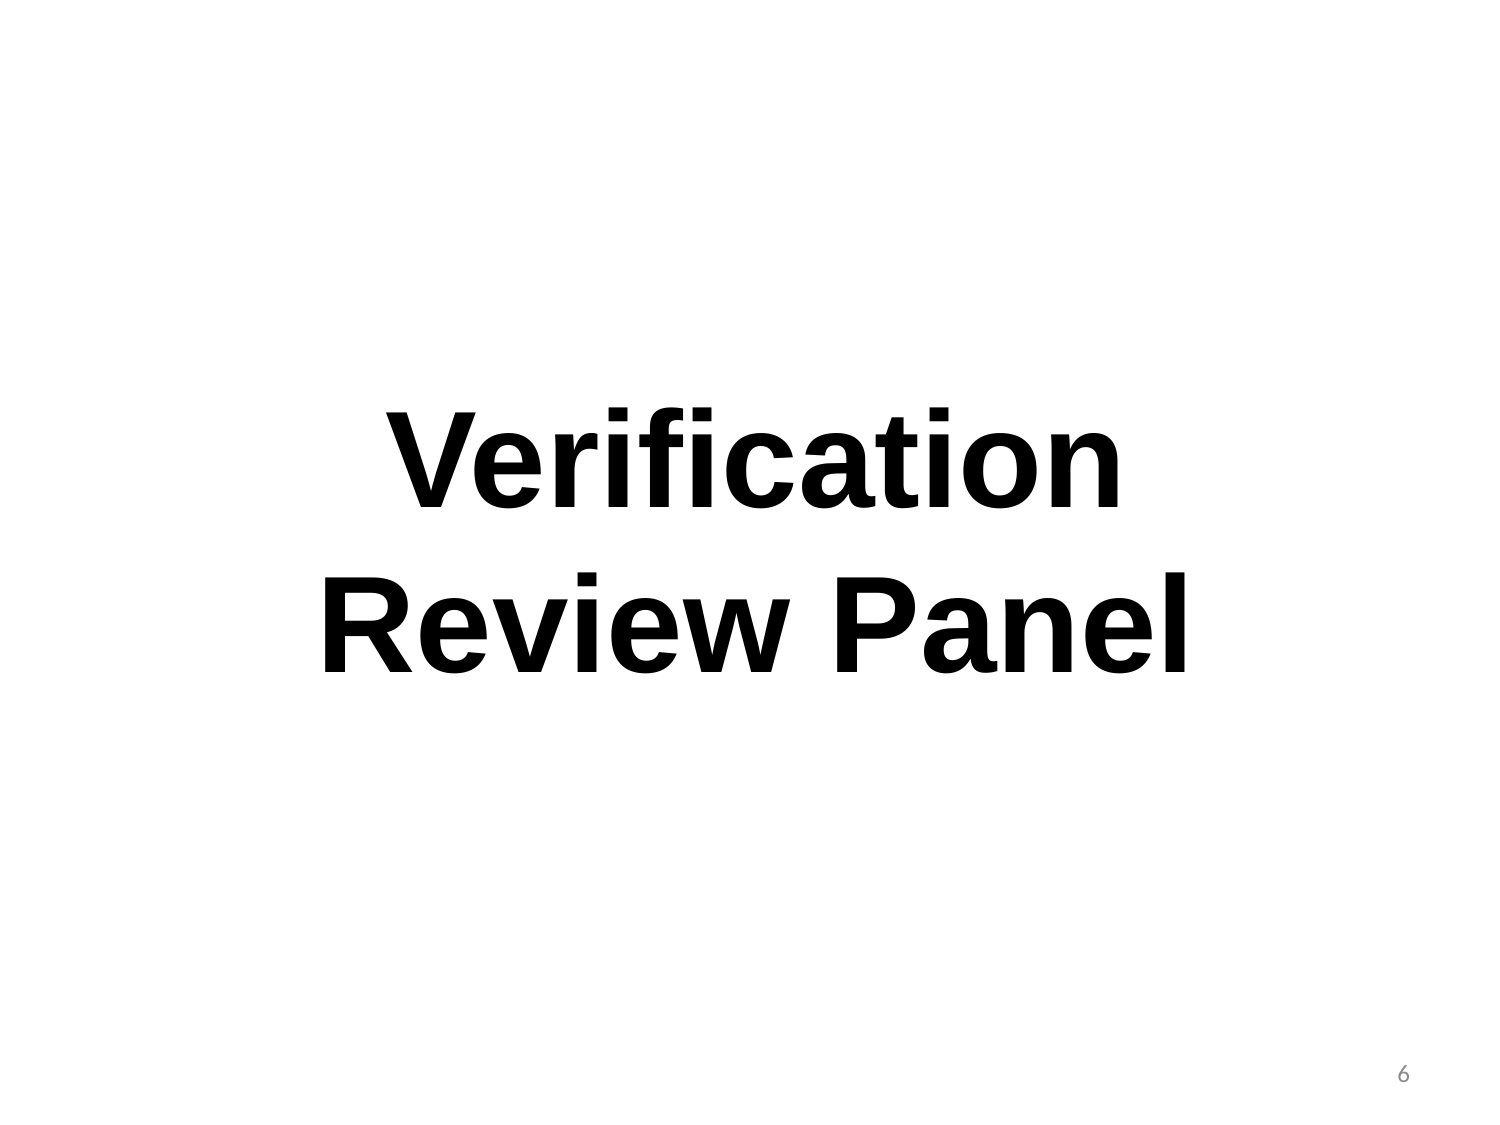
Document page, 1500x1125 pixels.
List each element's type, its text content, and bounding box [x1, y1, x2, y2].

slide_number 6 [1074, 1042, 1425, 1103]
text_box Verification Review Panel [249, 362, 1263, 708]
